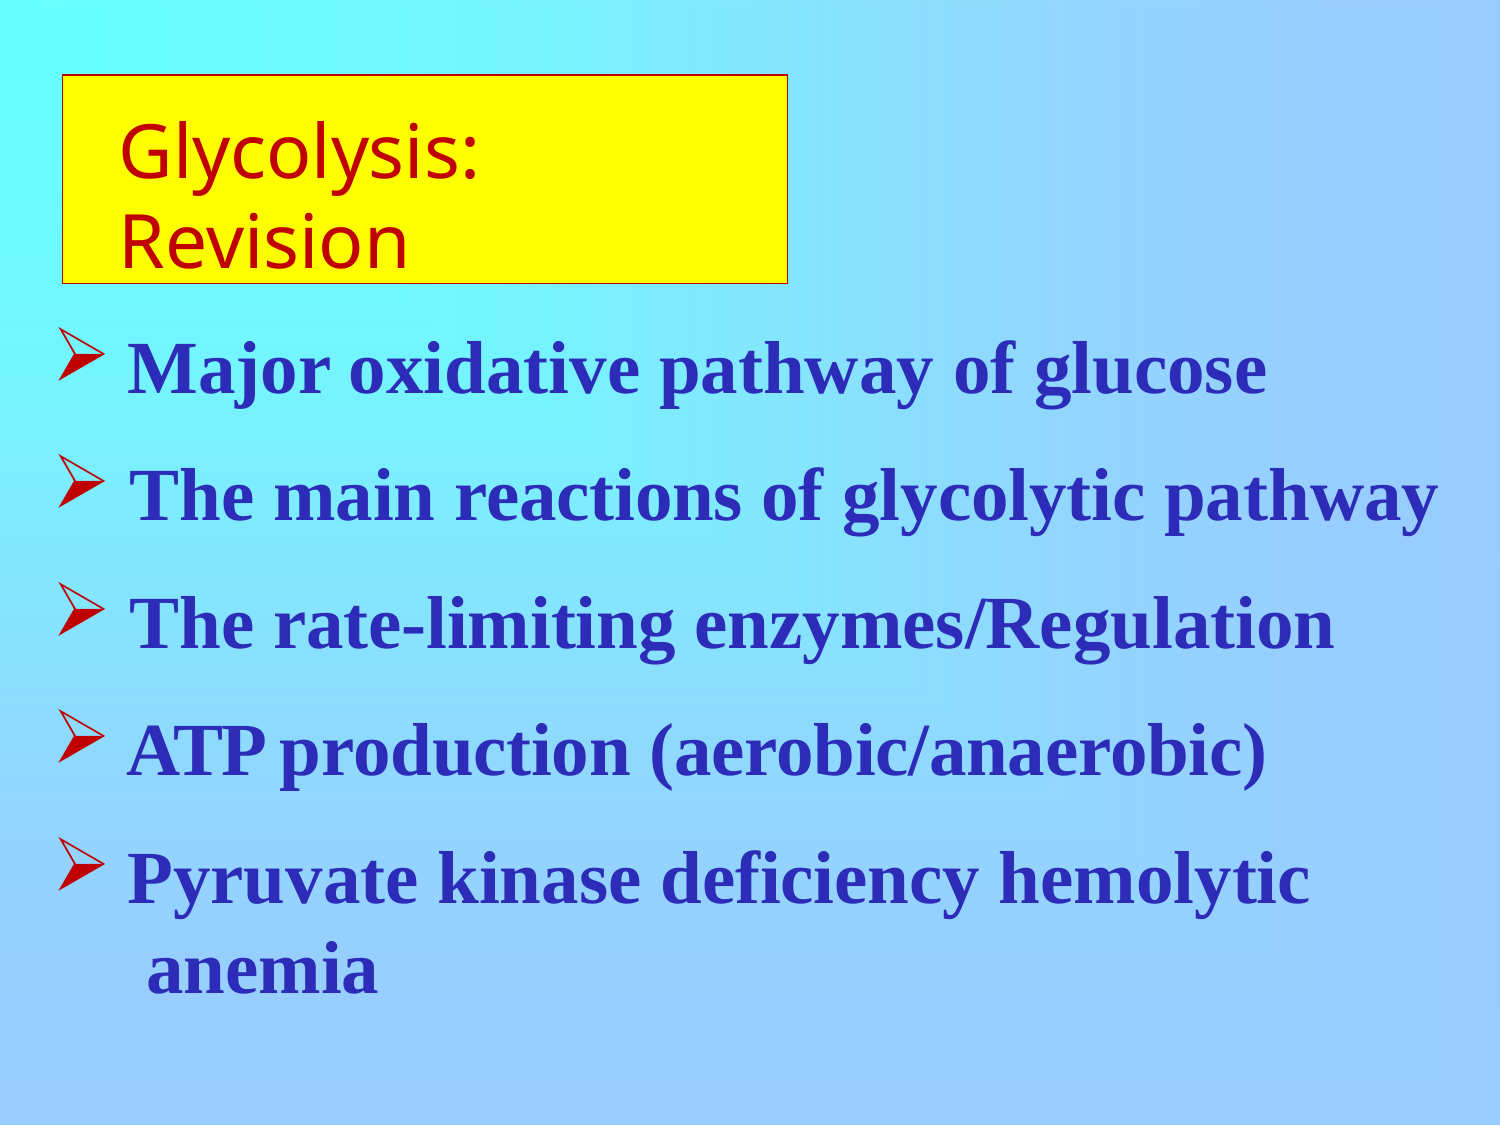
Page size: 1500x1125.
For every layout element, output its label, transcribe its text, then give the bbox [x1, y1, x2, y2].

picture [0, 0, 1500, 1125]
text_box Major oxidative pathway of glucose The main reactions of glycolytic pathway The rate-limiting enzymes/Regulation ATP production (aerobic/anaerobic) Pyruvate kinase deficiency hemolytic anemia [50, 318, 1446, 1009]
text_box Glycolysis: Revision [62, 75, 788, 284]
